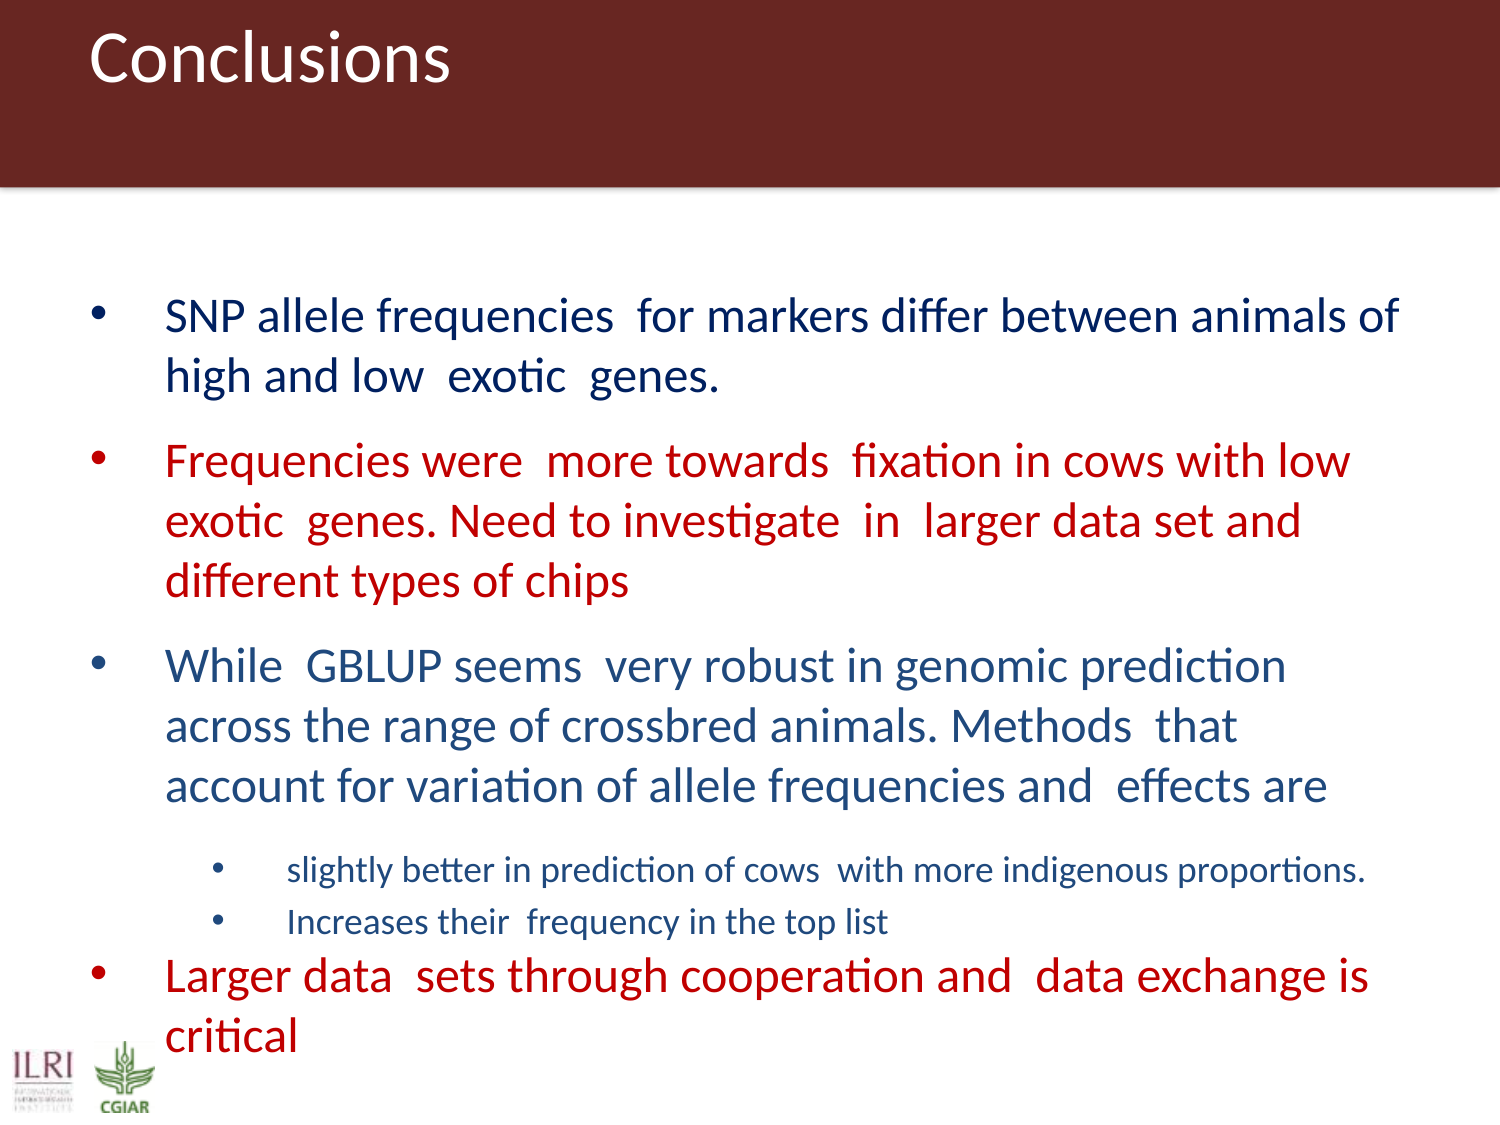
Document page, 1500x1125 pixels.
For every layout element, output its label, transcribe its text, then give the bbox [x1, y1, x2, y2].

title Conclusions [75, 0, 1425, 188]
picture [94, 1041, 155, 1113]
picture [12, 1049, 74, 1113]
list SNP allele frequencies for markers differ between animals of high and low exotic genes. Frequencies were more towards fixation in cows with low exotic genes. Need to investigate in larger data set and different types of chips While GBLUP seems very robust in genomic prediction across the range of crossbred animals. Methods that account for variation of allele frequencies and effects are slightly better in prediction of cows with more indigenous proportions. Increases their frequency in the top list Larger data sets through cooperation and data exchange is critical [75, 275, 1425, 1025]
